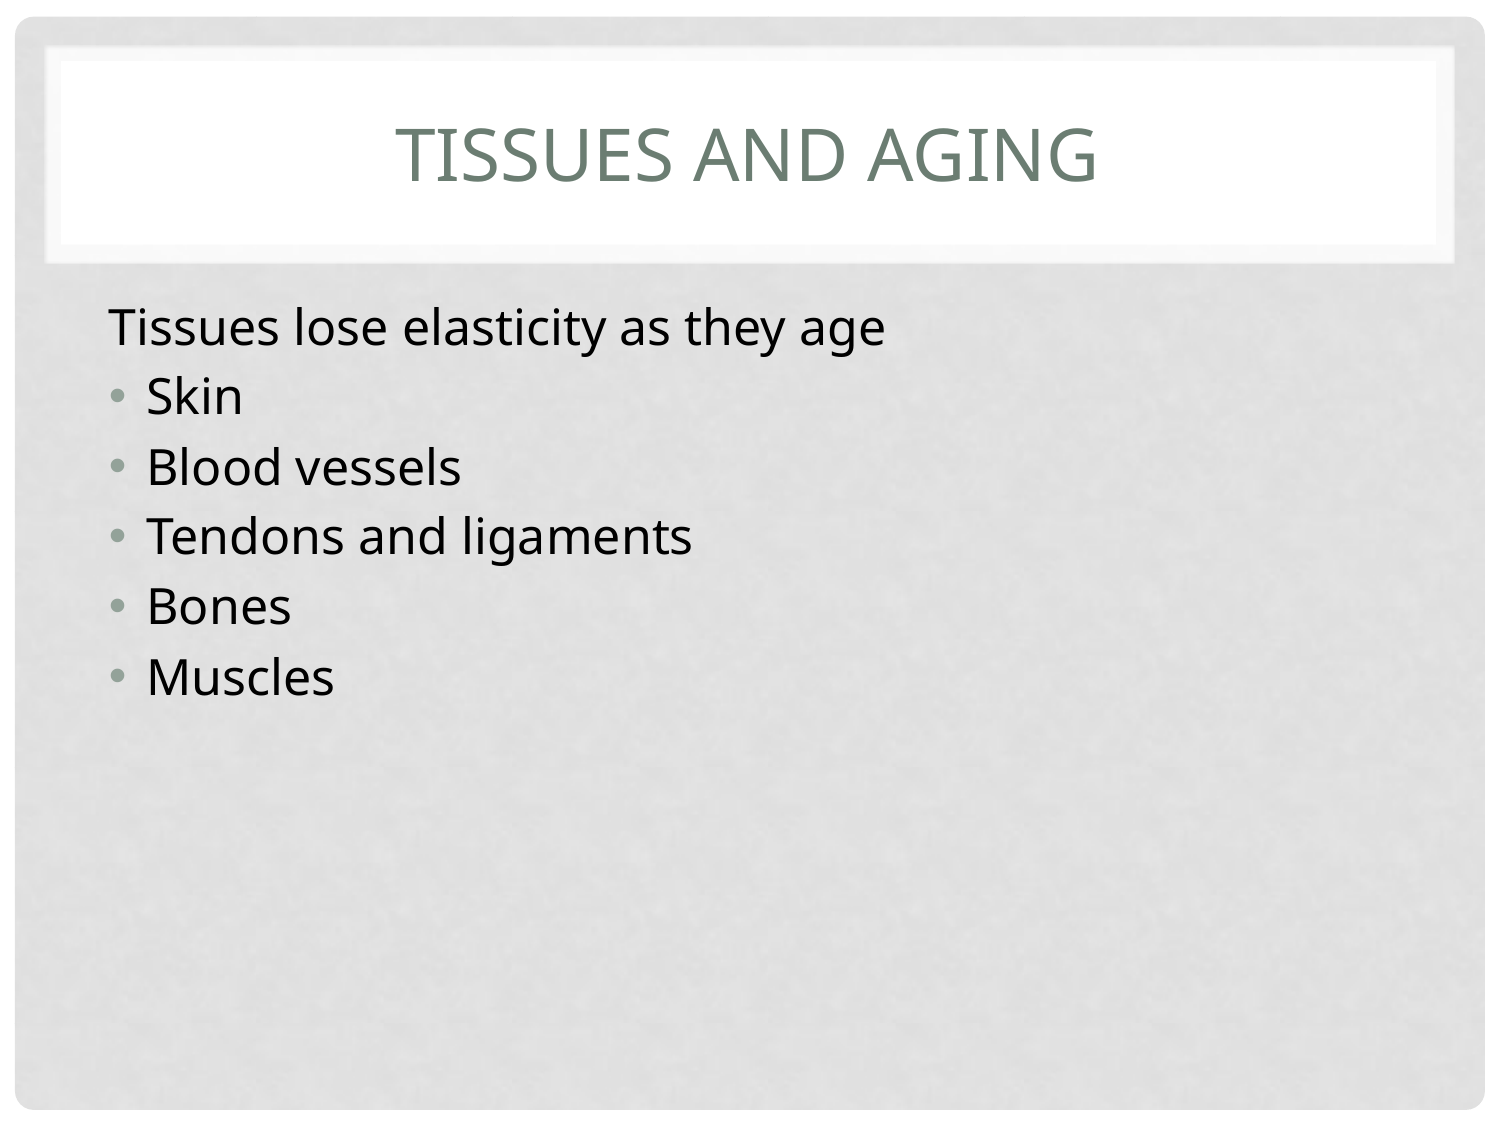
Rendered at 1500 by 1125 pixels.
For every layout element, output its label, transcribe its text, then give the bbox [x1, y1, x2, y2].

title Tissues and aging [69, 66, 1425, 238]
list Tissues lose elasticity as they age Skin Blood vessels Tendons and ligaments Bones Muscles [75, 287, 1425, 1005]
